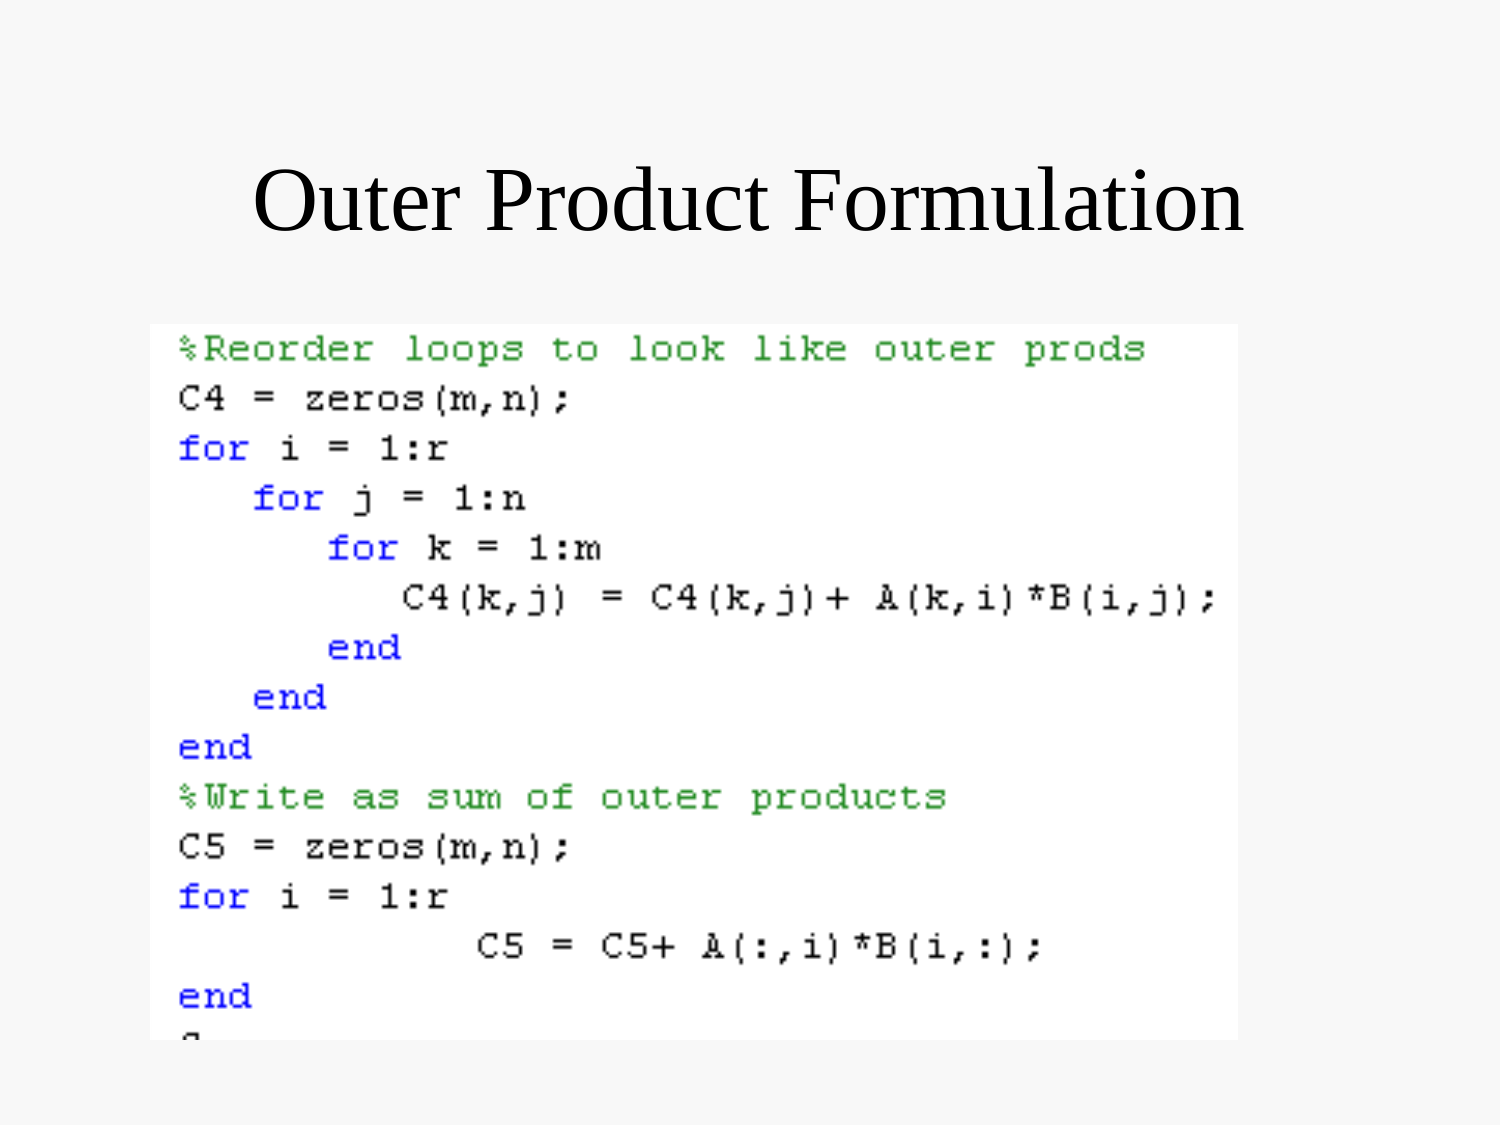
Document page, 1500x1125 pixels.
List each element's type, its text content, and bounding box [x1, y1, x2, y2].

picture [149, 324, 1238, 1040]
title Outer Product Formulation [112, 99, 1388, 288]
